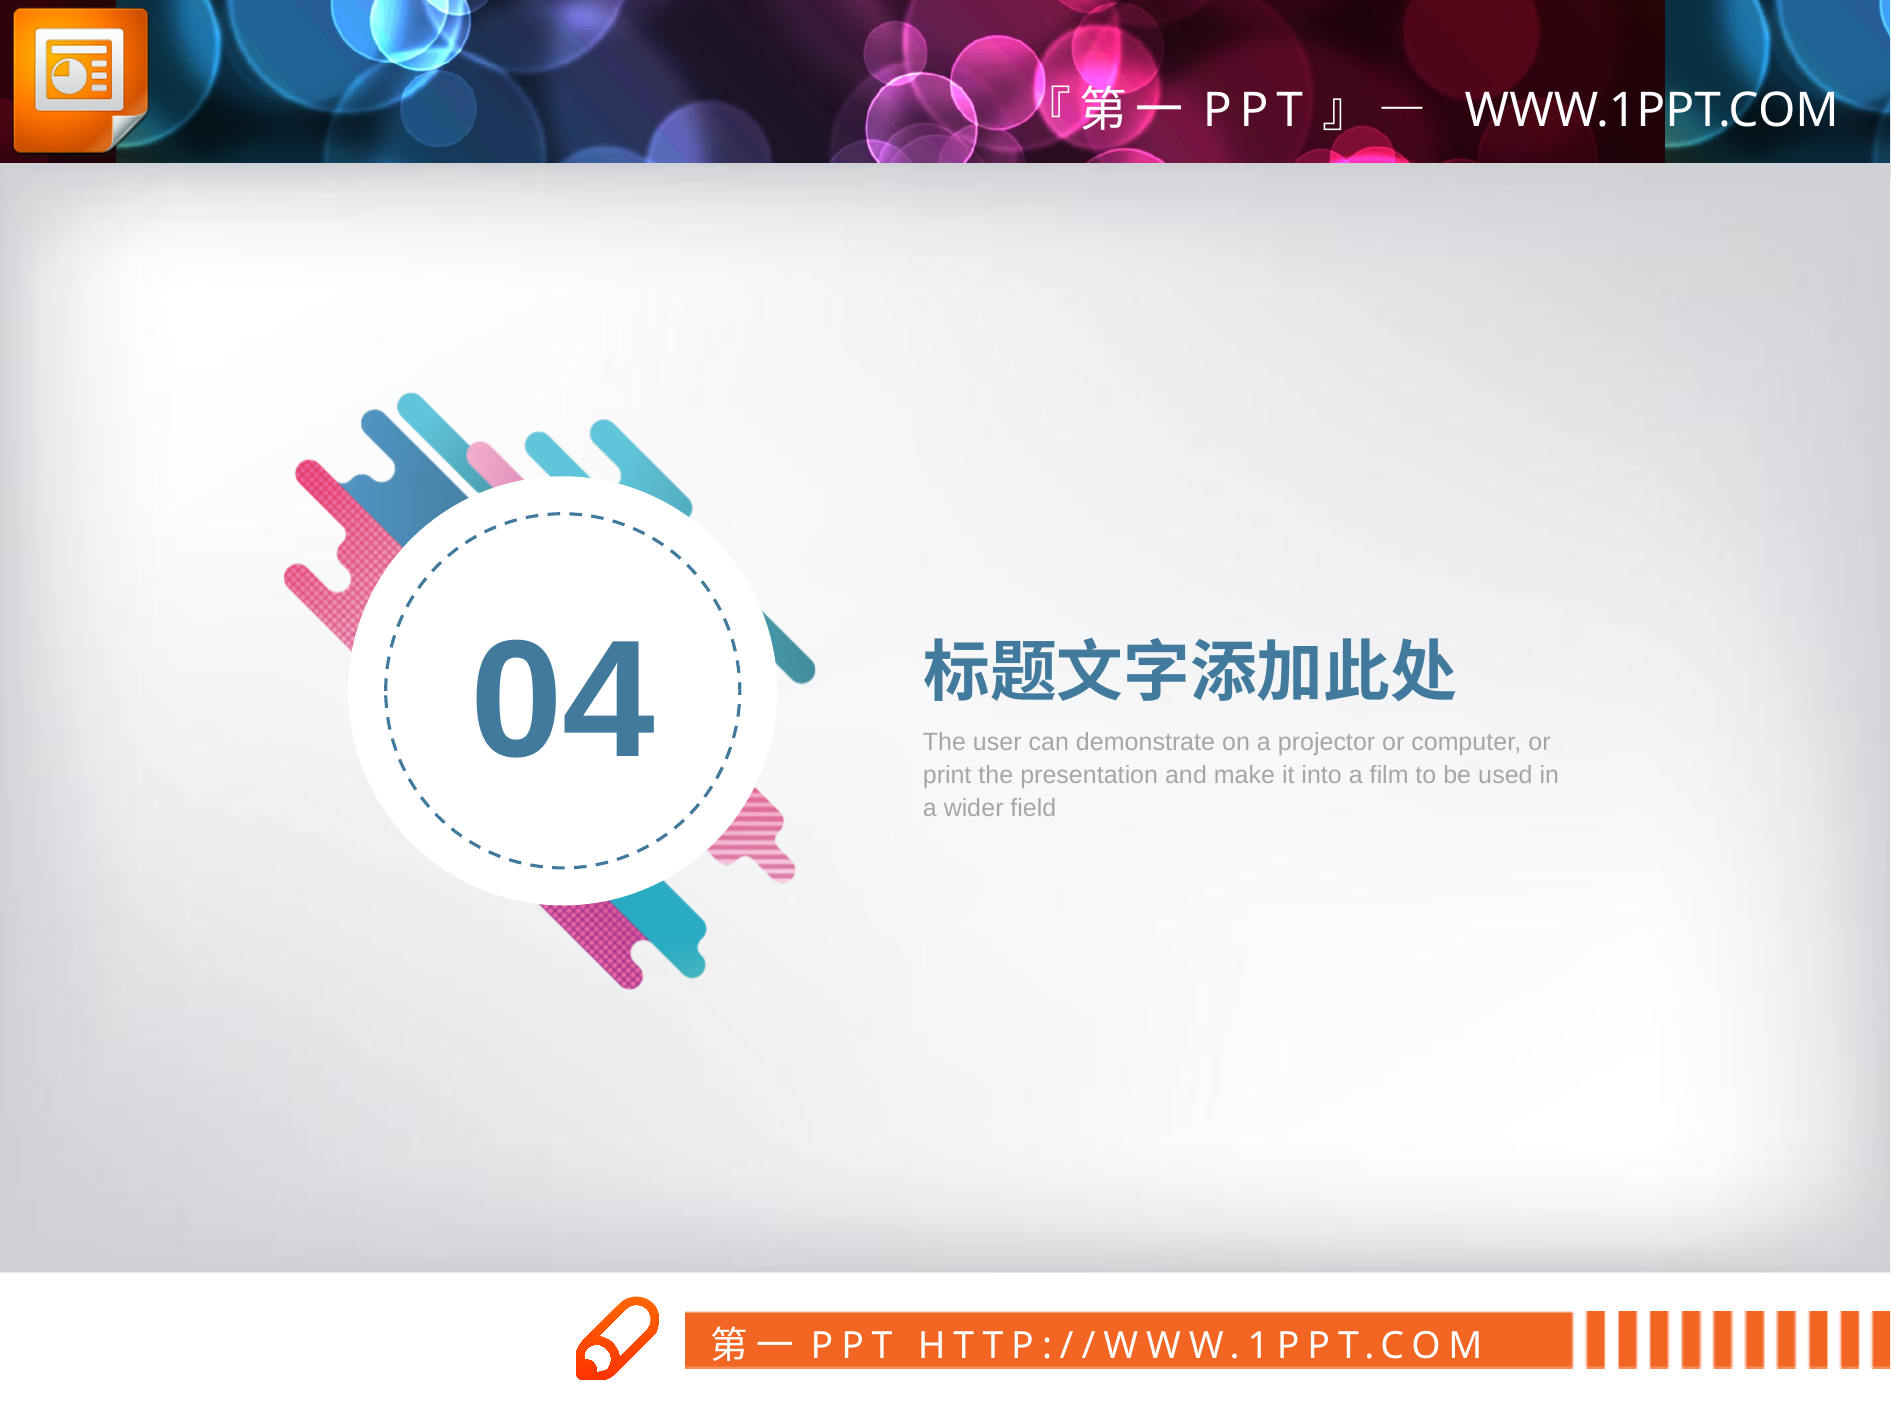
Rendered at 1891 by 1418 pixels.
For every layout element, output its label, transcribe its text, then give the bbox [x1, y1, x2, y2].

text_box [254, 365, 871, 1017]
picture [685, 1311, 1891, 1369]
text_box The user can demonstrate on a projector or computer, or print the presentation and make it into a film to be used in a wider field [908, 715, 1596, 829]
picture [0, 0, 1891, 1275]
text_box 标题文字添加此处 [908, 621, 1473, 715]
